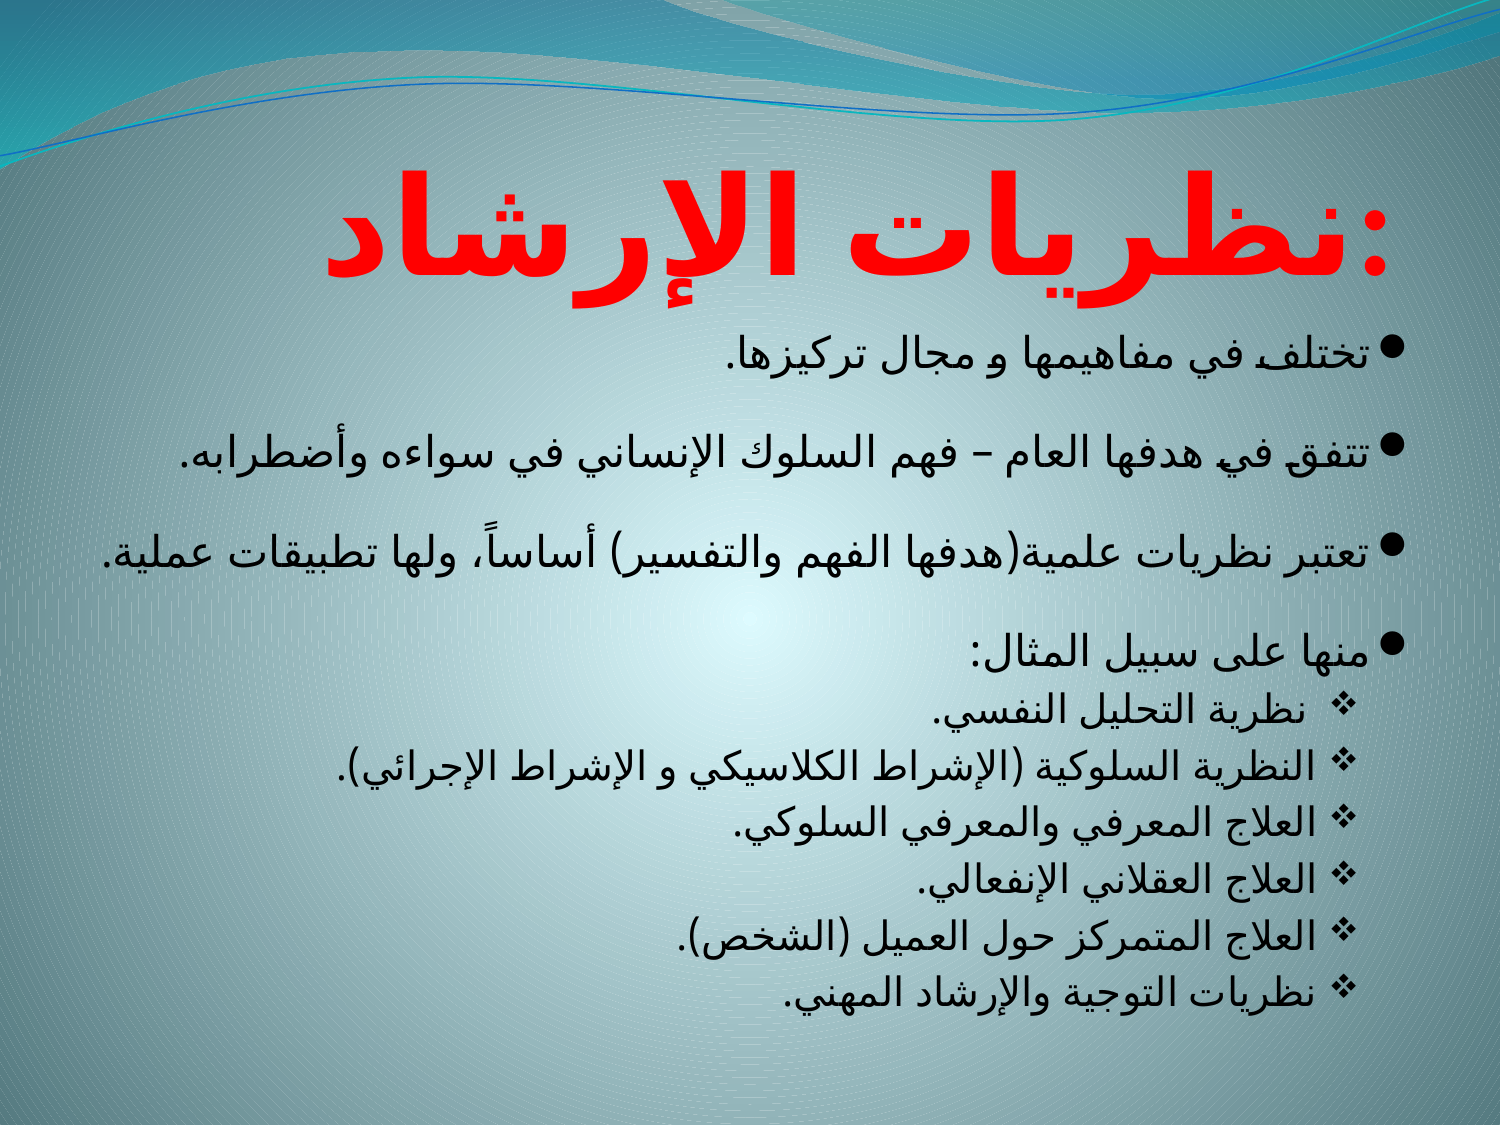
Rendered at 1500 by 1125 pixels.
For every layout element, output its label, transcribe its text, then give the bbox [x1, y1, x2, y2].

title نظريات الإرشاد: [75, 115, 1425, 303]
list تختلف في مفاهيمها و مجال تركيزها. تتفق في هدفها العام – فهم السلوك الإنساني في سواءه وأضطرابه. تعتبر نظريات علمية(هدفها الفهم والتفسير) أساساً، ولها تطبيقات عملية. منها على سبيل المثال: نظرية التحليل النفسي. النظرية السلوكية (الإشراط الكلاسيكي و الإشراط الإجرائي). العلاج المعرفي والمعرفي السلوكي. العلاج العقلاني الإنفعالي. العلاج المتمركز حول العميل (الشخص). نظريات التوجية والإرشاد المهني. [75, 317, 1425, 1038]
